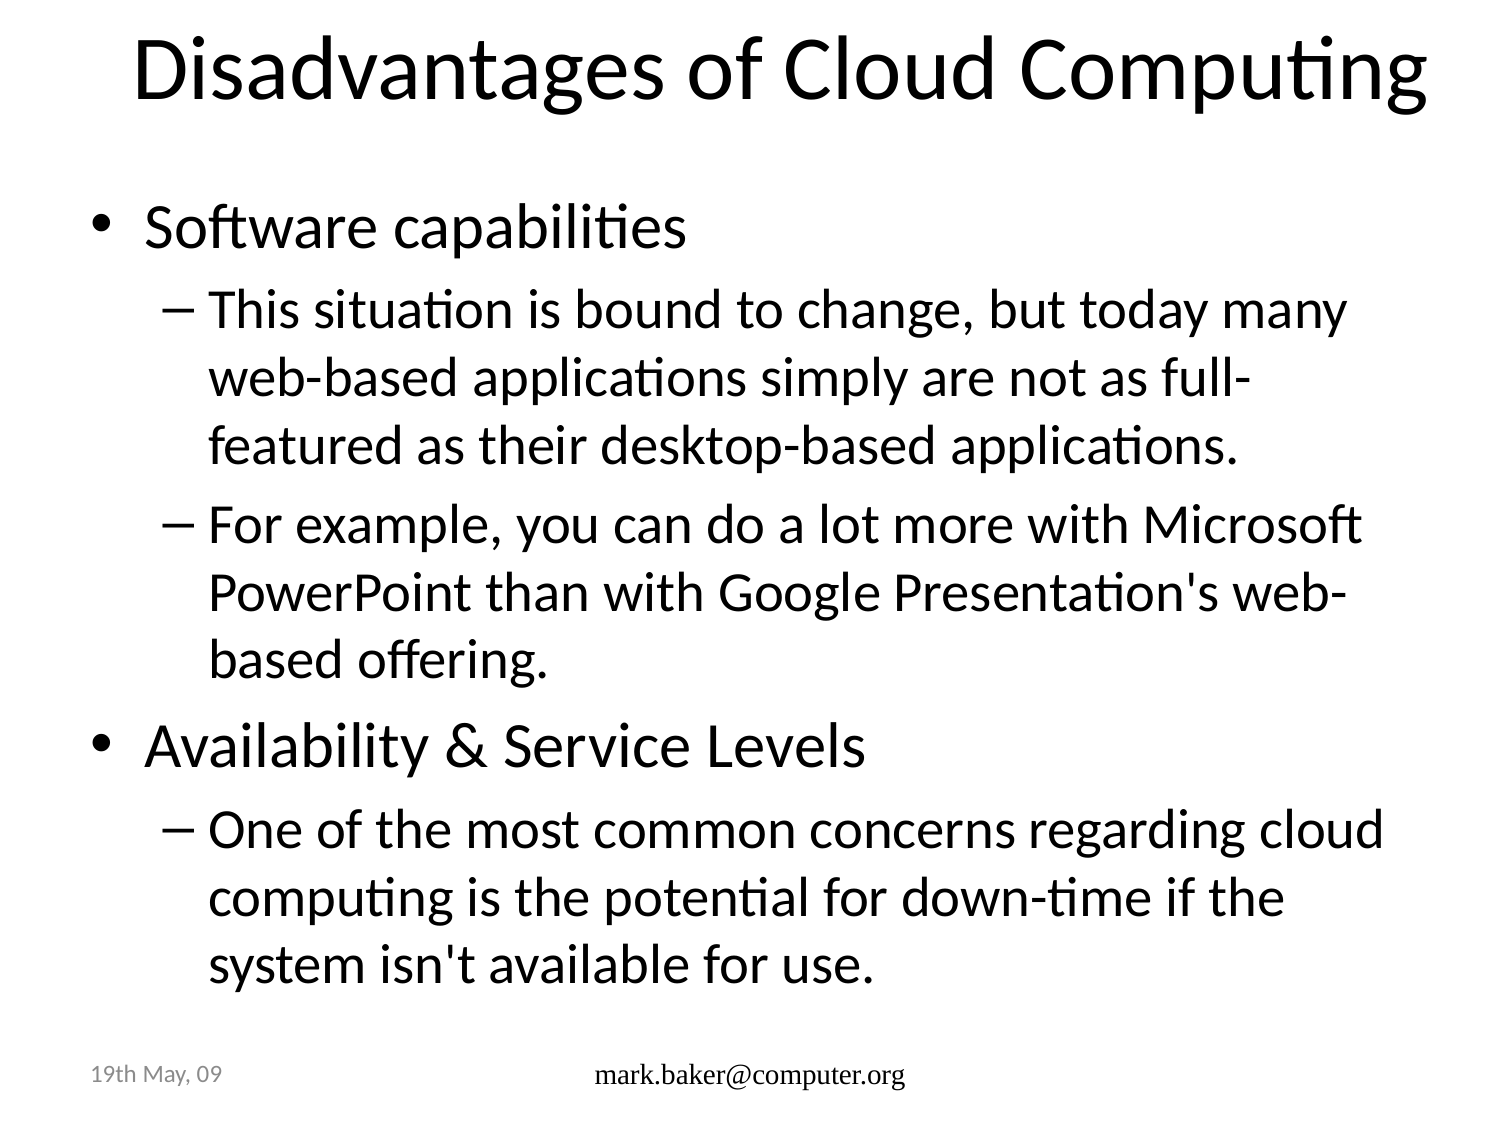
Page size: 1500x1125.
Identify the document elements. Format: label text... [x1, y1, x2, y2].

footer mark.baker@computer.org [512, 1042, 988, 1103]
list Software capabilities This situation is bound to change, but today many web-based applications simply are not as full-featured as their desktop-based applications. For example, you can do a lot more with Microsoft PowerPoint than with Google Presentation's web-based offering. Availability & Service Levels One of the most common concerns regarding cloud computing is the potential for down-time if the system isn't available for use. [75, 175, 1425, 1005]
title Disadvantages of Cloud Computing [99, 0, 1463, 125]
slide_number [75, 1042, 425, 1103]
